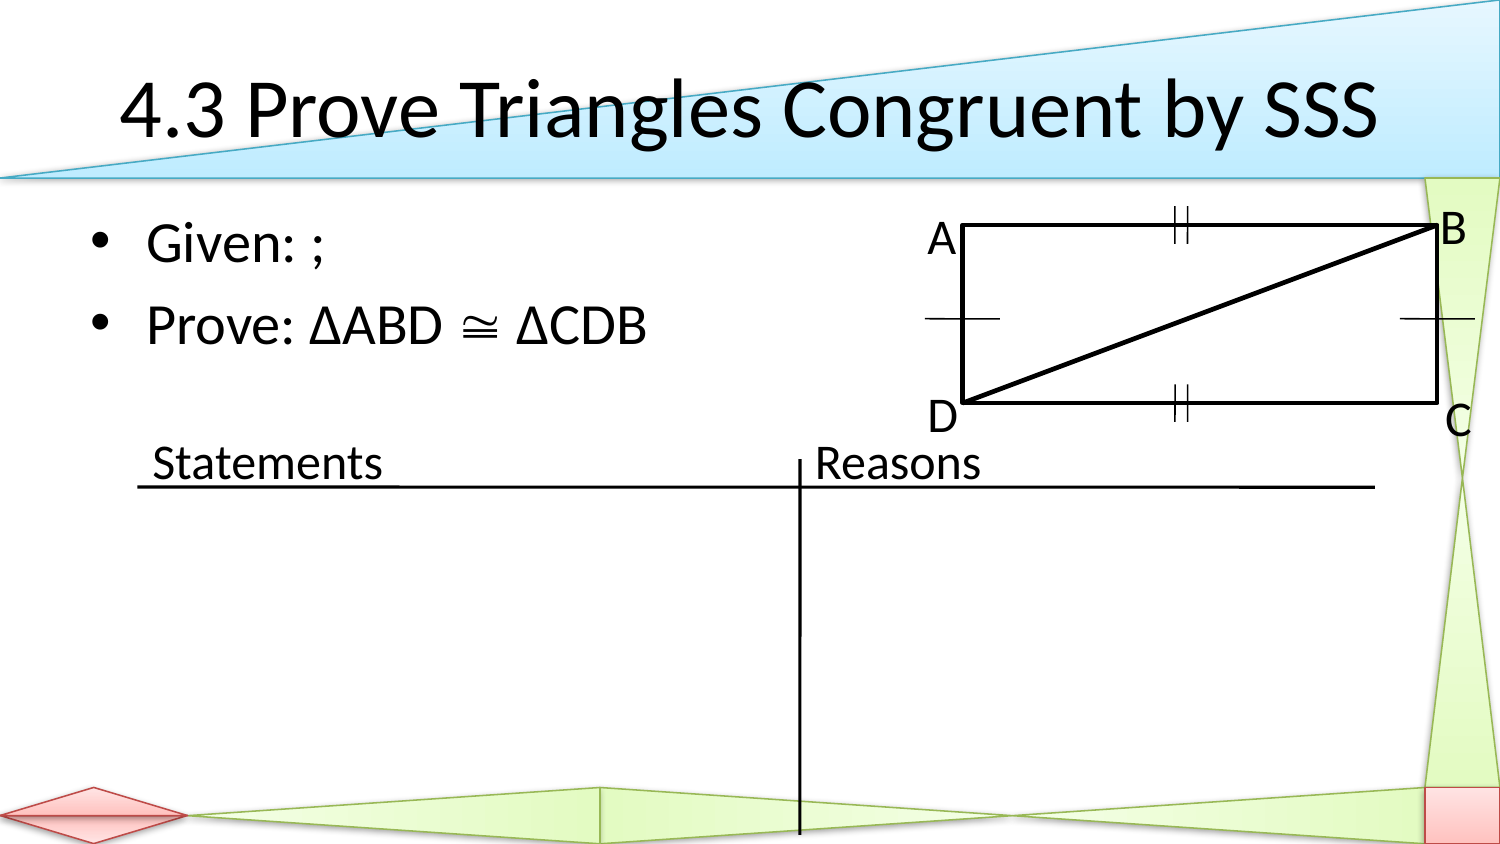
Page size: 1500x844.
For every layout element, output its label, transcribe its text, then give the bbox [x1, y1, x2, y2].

text_box Reasons [800, 421, 1450, 497]
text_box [912, 187, 1500, 455]
text_box Statements [137, 493, 788, 497]
text_box Statements [137, 421, 788, 486]
title 4.3 Prove Triangles Congruent by SSS [75, 33, 1425, 175]
